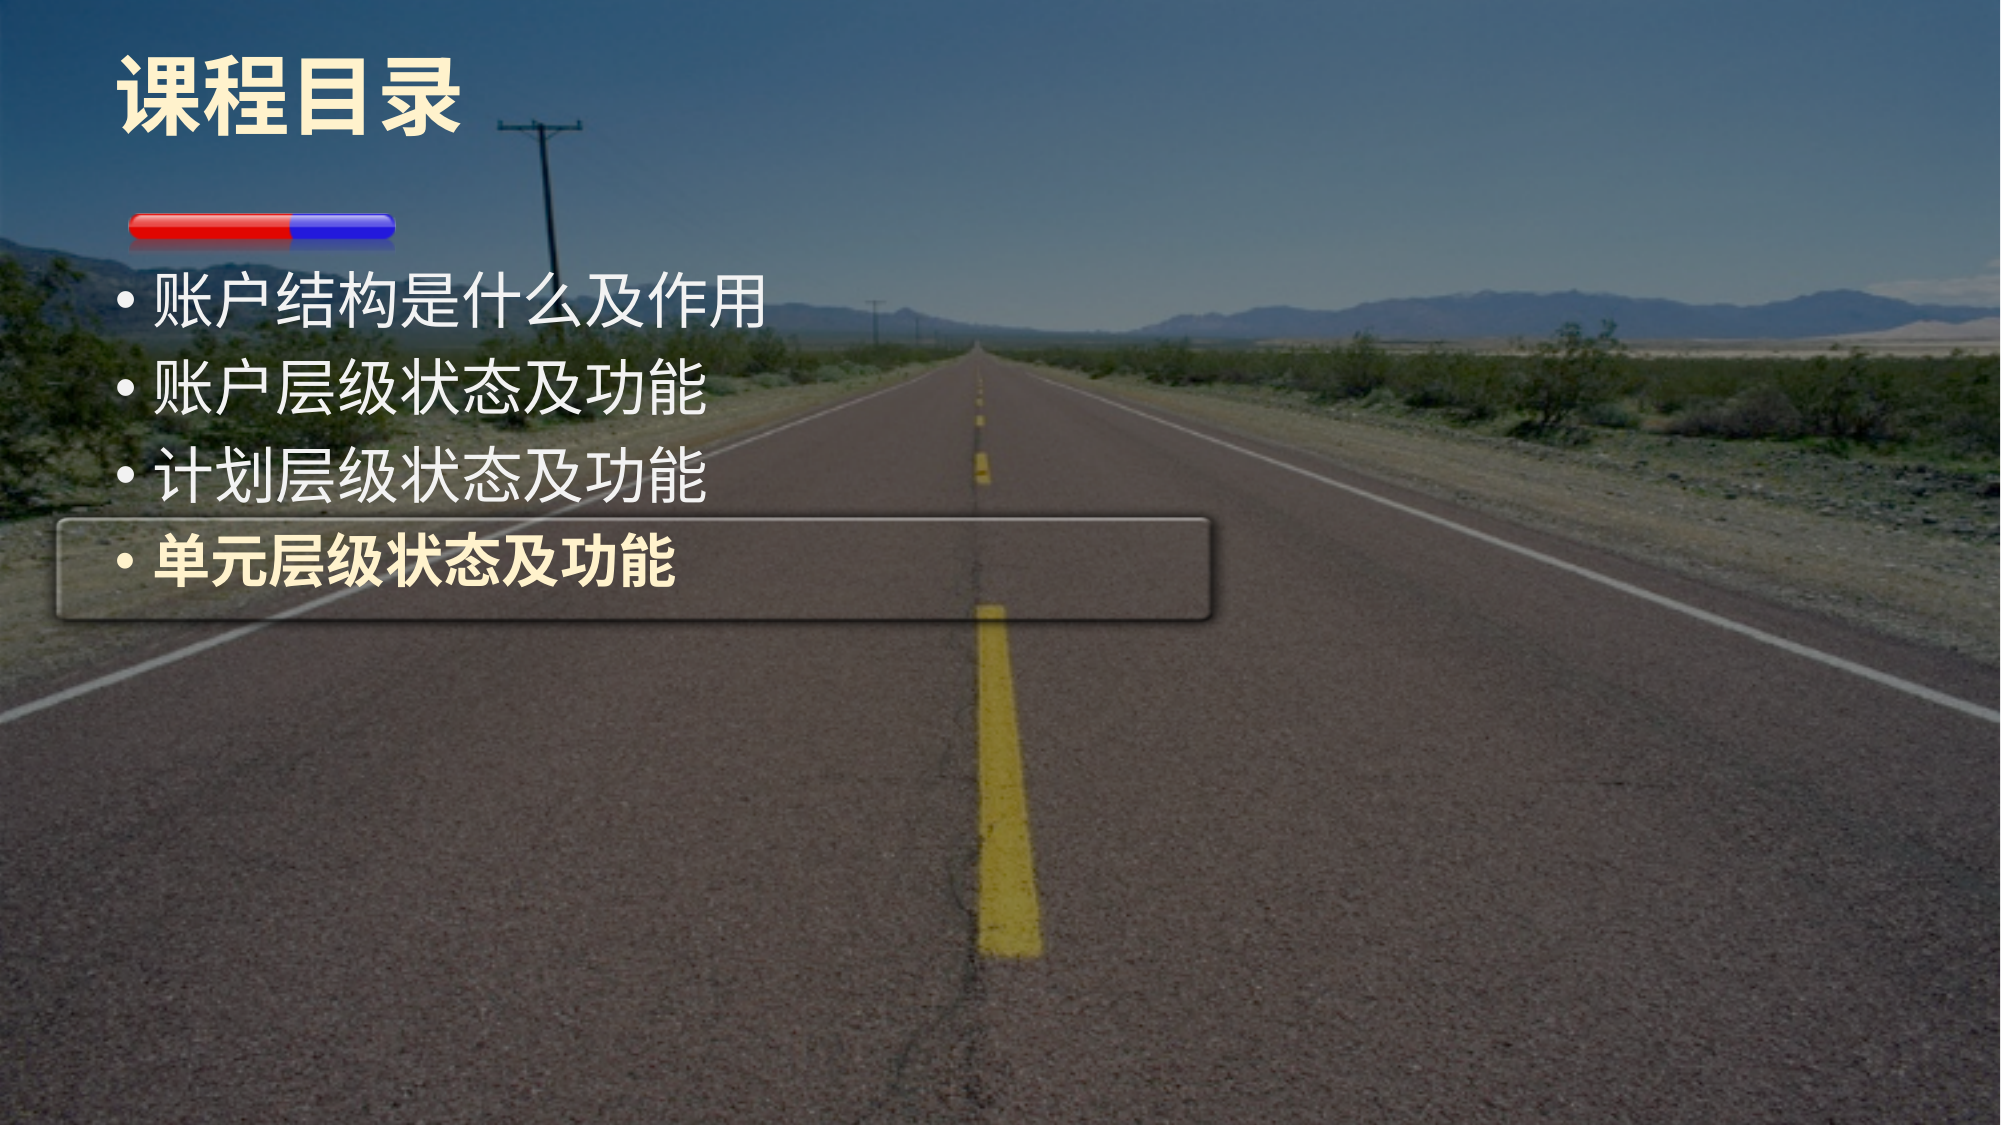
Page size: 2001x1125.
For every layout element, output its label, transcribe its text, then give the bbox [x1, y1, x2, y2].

list 账户结构是什么及作用 账户层级状态及功能 计划层级状态及功能 单元层级状态及功能 [99, 262, 1900, 1005]
title 课程目录 [99, 45, 1521, 203]
picture [0, 0, 2001, 1125]
